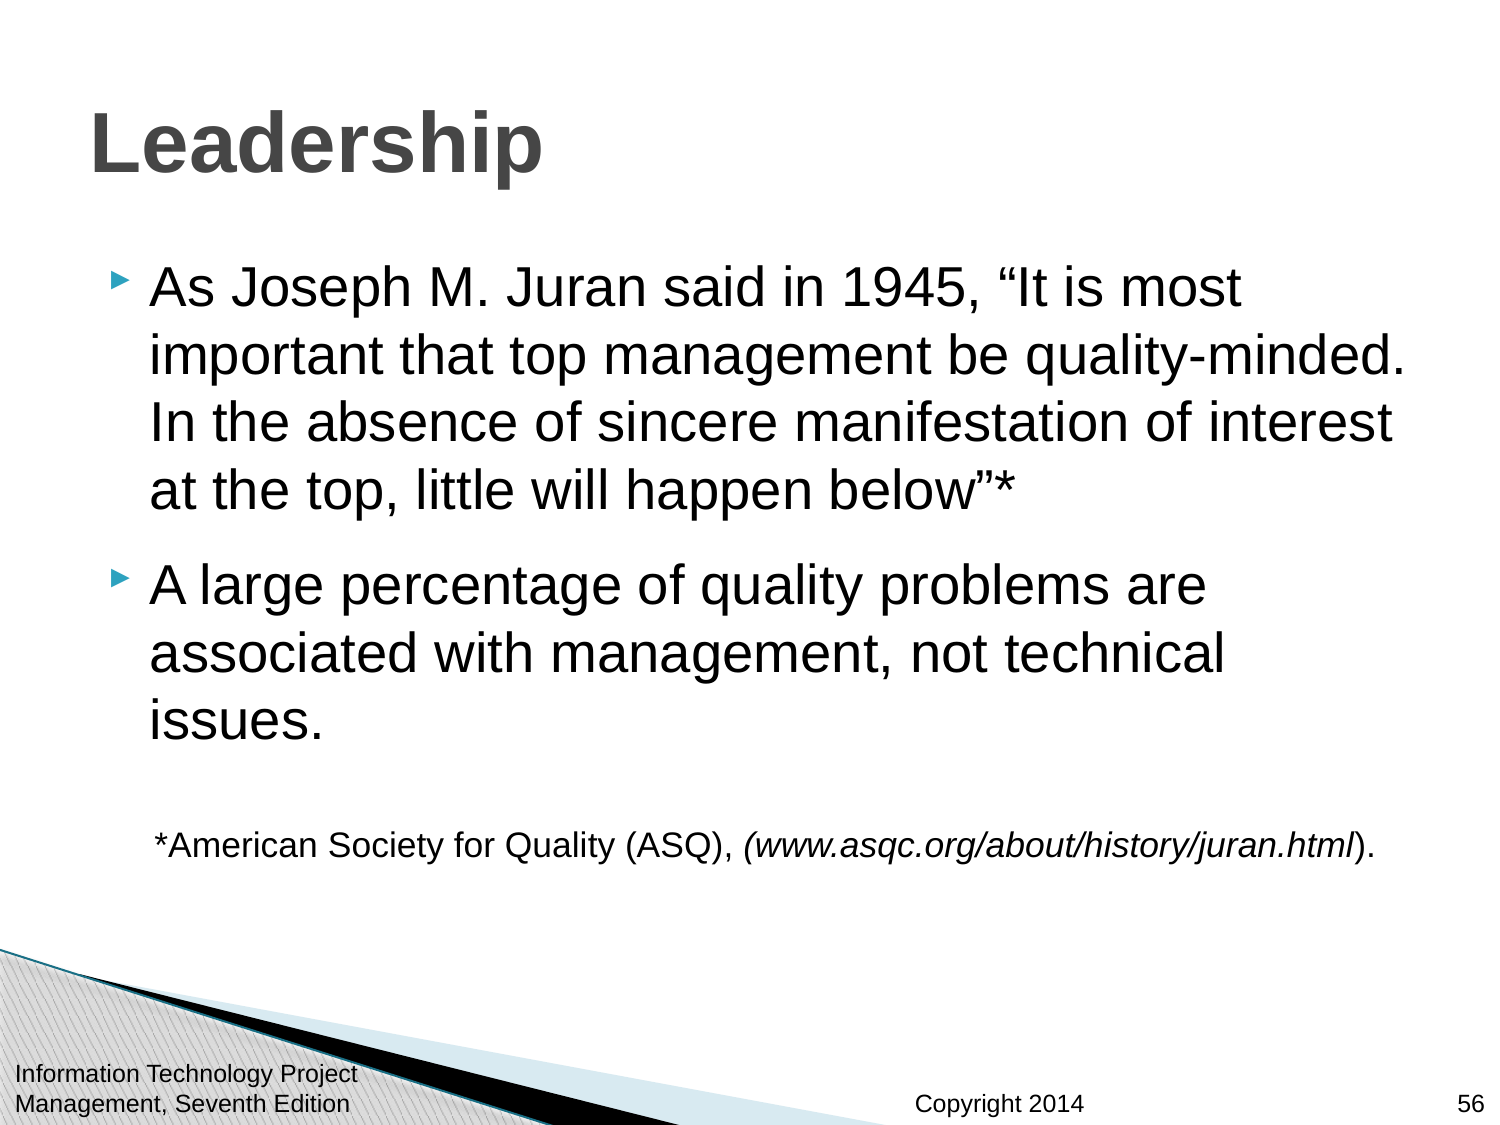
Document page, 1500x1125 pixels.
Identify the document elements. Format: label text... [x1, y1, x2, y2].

footer Information Technology Project Management, Seventh Edition [0, 1065, 425, 1125]
list As Joseph M. Juran said in 1945, “It is most important that top management be quality-minded. In the absence of sincere manifestation of interest at the top, little will happen below”* A large percentage of quality problems are associated with management, not technical issues. *American Society for Quality (ASQ), (www.asqc.org/about/history/juran.html). [74, 242, 1426, 986]
title Leadership [75, 45, 1425, 233]
slide_number 56 [1408, 1065, 1500, 1125]
